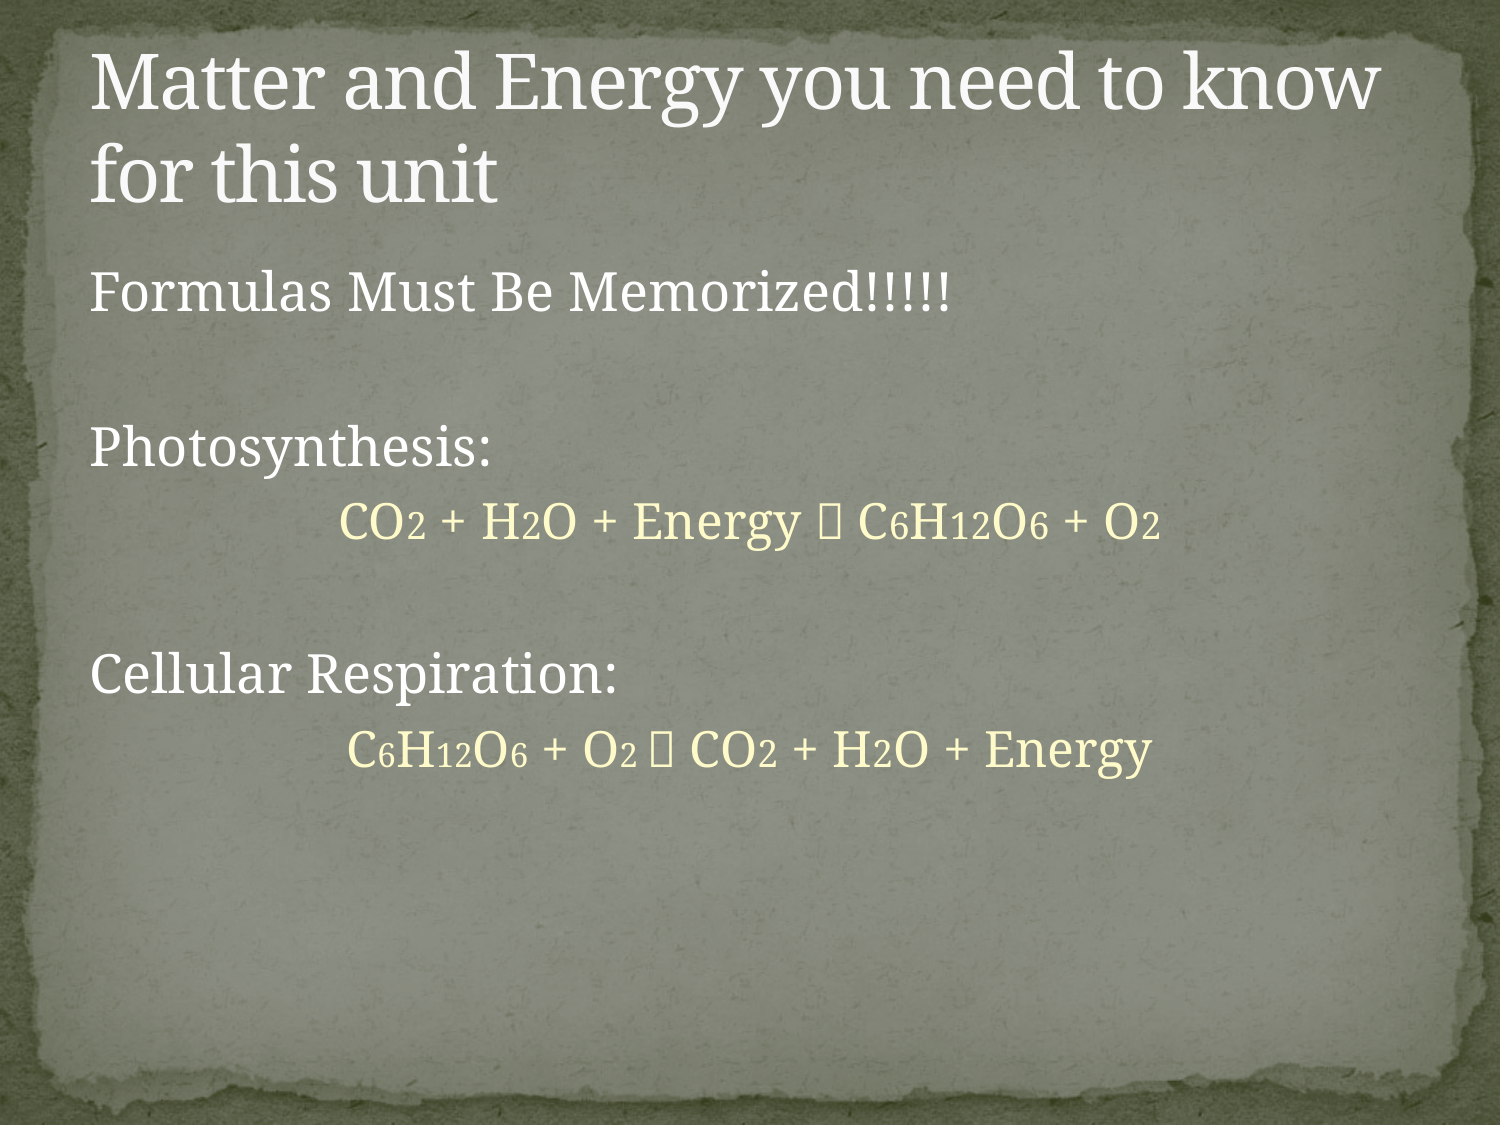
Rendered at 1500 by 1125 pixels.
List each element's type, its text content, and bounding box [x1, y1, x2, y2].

title Matter and Energy you need to know for this unit [74, 24, 1425, 225]
list Formulas Must Be Memorized!!!!! Photosynthesis: CO2 + H2O + Energy  C6H12O6 + O2 Cellular Respiration: C6H12O6 + O2  CO2 + H2O + Energy [75, 249, 1425, 1000]
